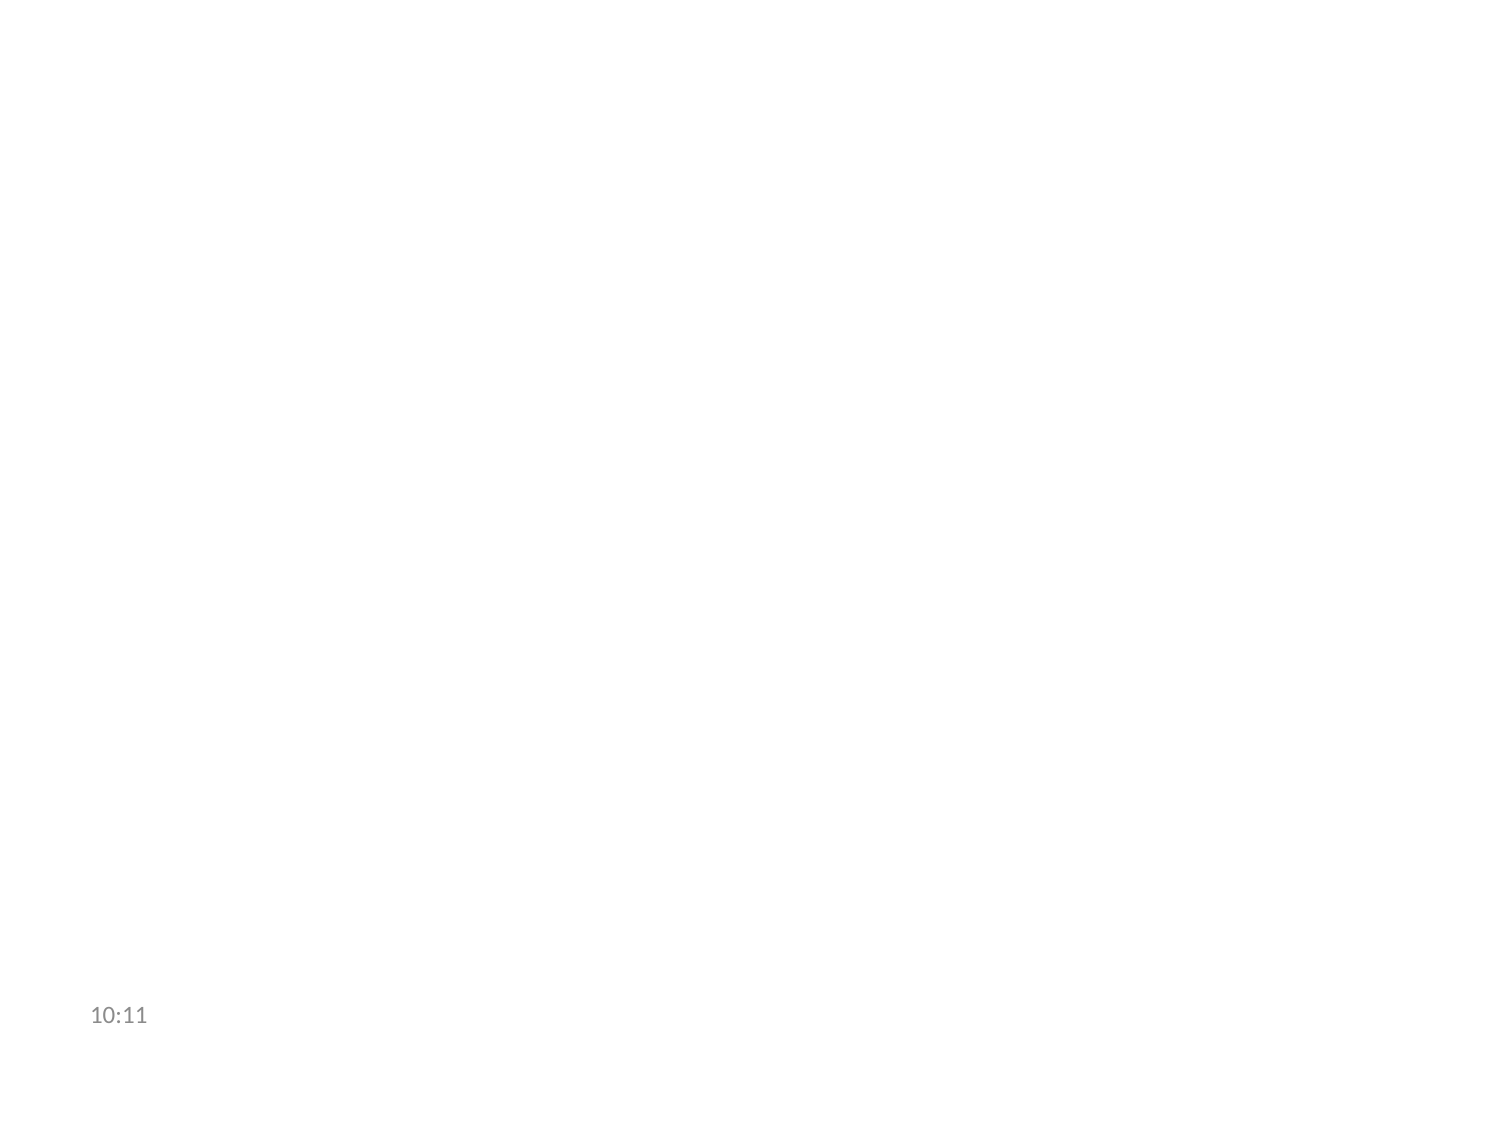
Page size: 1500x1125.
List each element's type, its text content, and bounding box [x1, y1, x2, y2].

text_box 15:35 [75, 983, 425, 1044]
